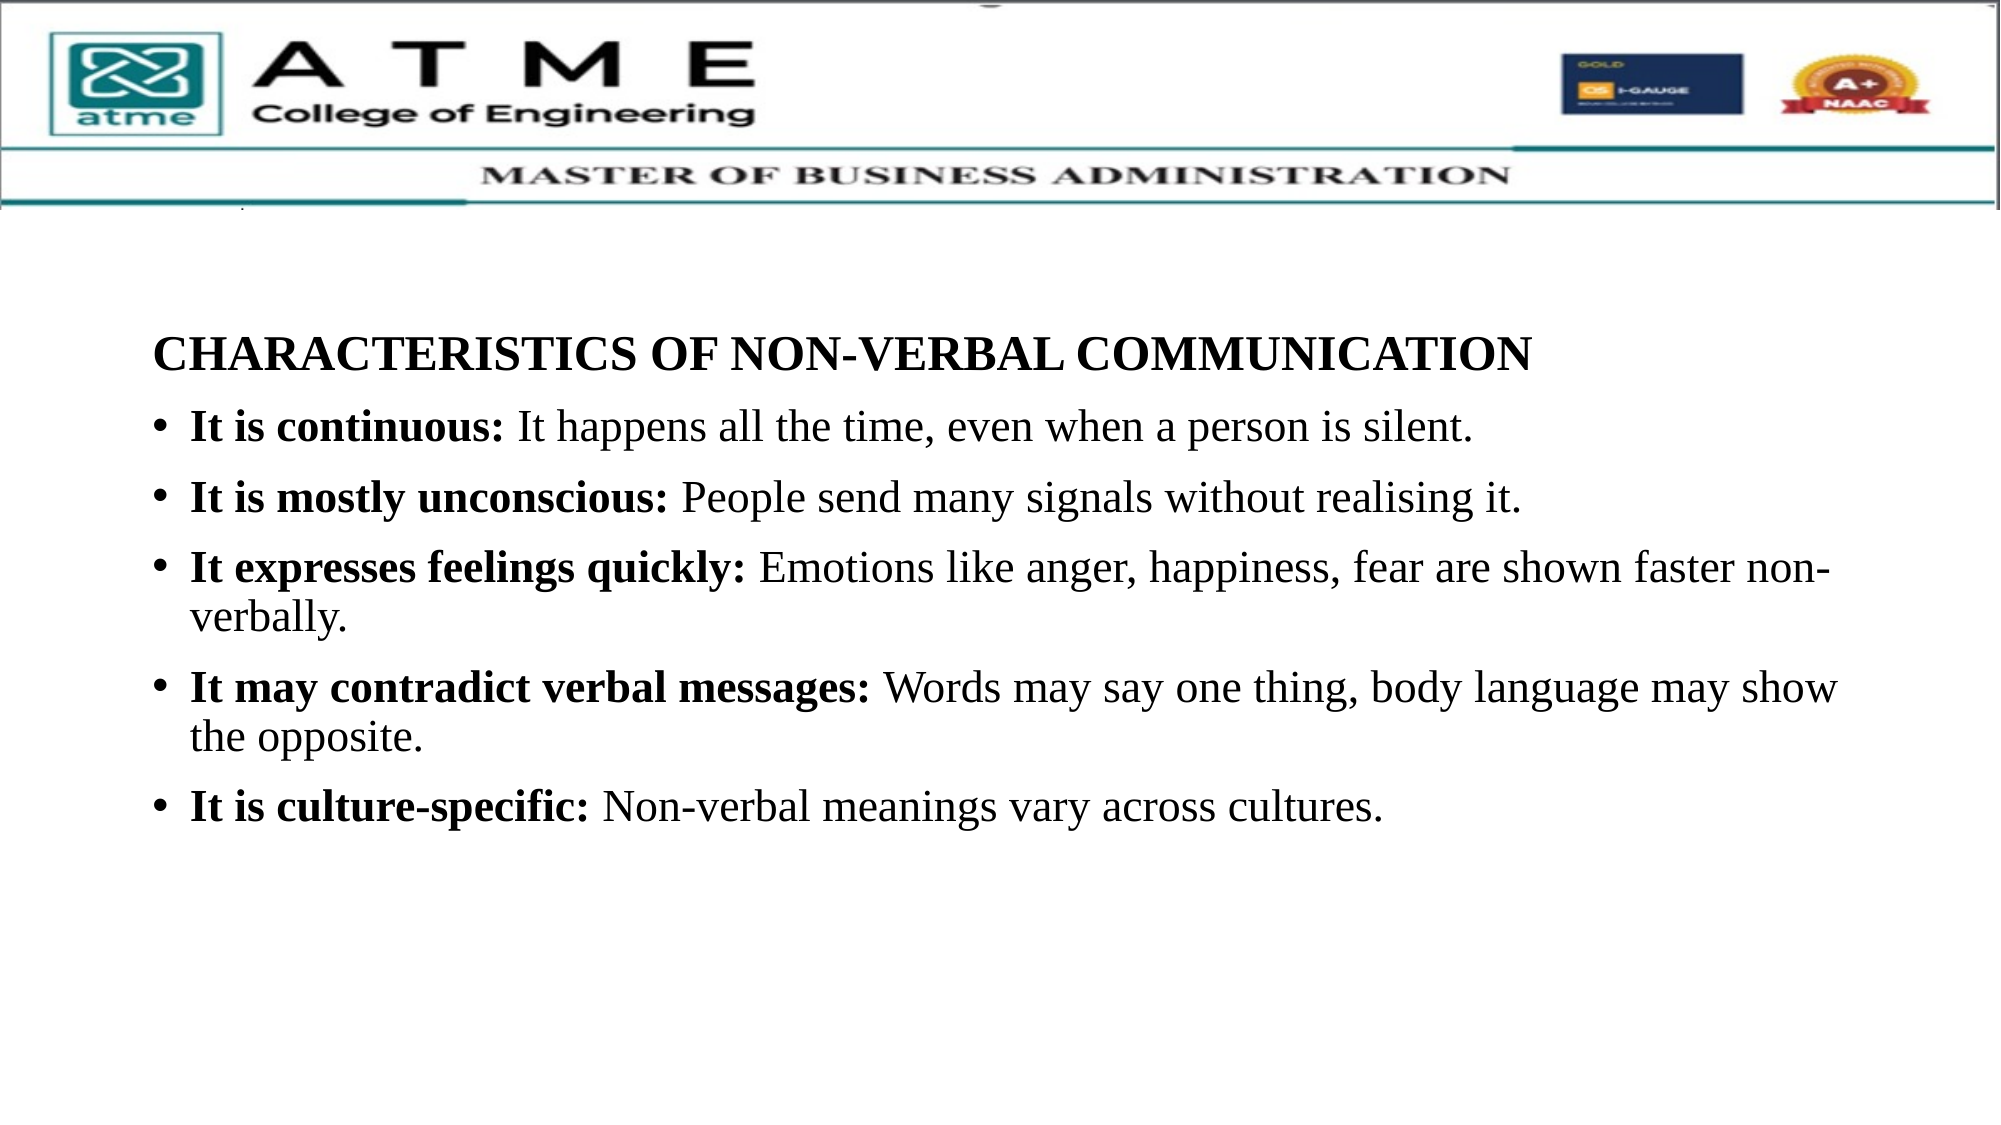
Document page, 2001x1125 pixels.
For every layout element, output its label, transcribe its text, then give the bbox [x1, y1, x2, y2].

list CHARACTERISTICS OF NON-VERBAL COMMUNICATION It is continuous: It happens all the time, even when a person is silent. It is mostly unconscious: People send many signals without realising it. It expresses feelings quickly: Emotions like anger, happiness, fear are shown faster non-verbally. It may contradict verbal messages: Words may say one thing, body language may show the opposite. It is culture-specific: Non-verbal meanings vary across cultures. [137, 320, 1863, 1084]
picture [0, 0, 2000, 210]
